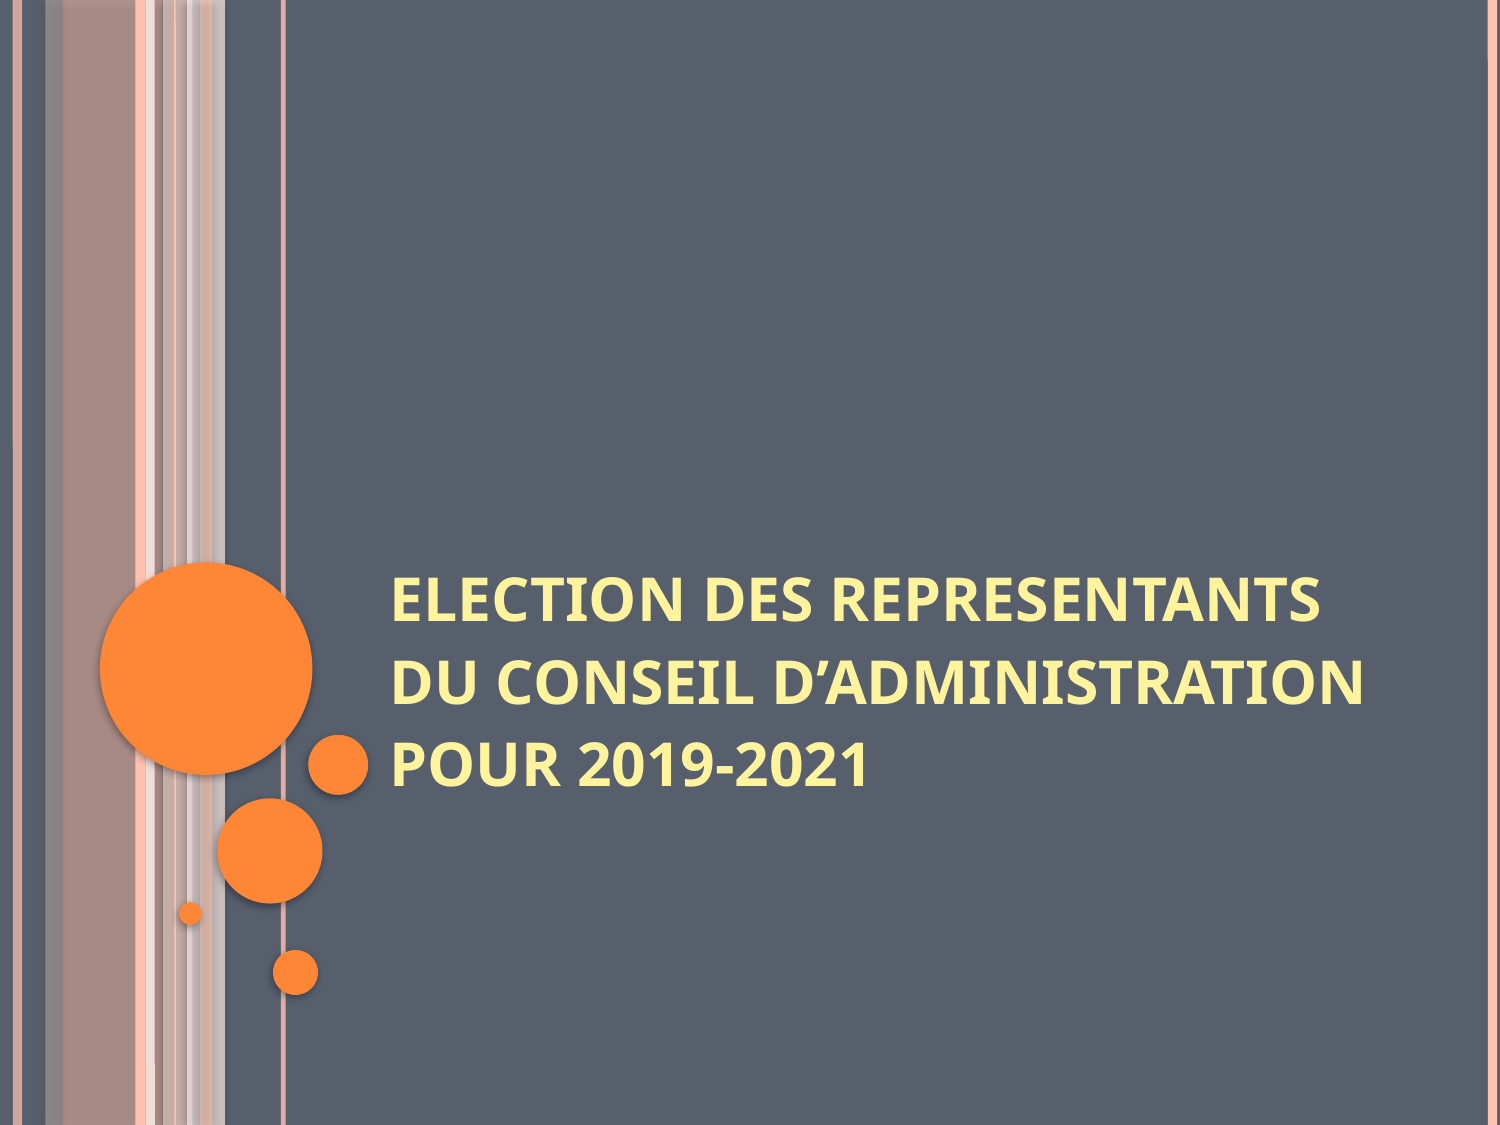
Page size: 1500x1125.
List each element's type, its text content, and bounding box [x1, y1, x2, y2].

title ELECTION DES REPRESENTANTS DU CONSEIL D’ADMINISTRATION POUR 2019-2021 [375, 474, 1388, 812]
